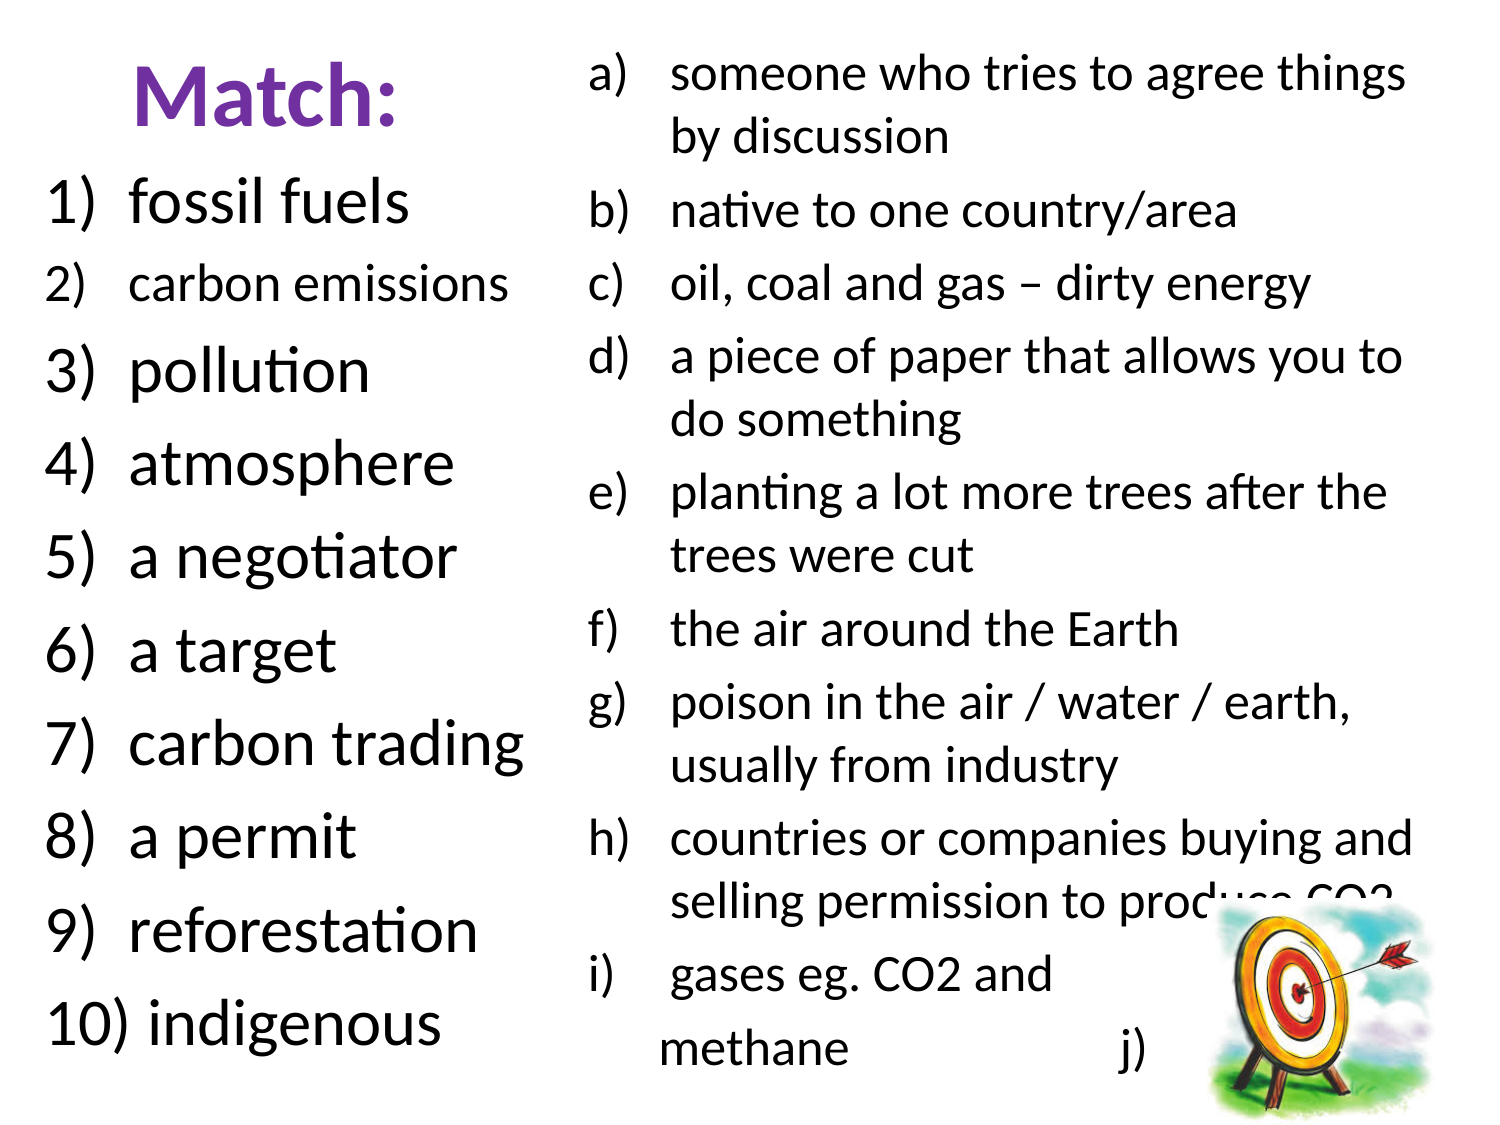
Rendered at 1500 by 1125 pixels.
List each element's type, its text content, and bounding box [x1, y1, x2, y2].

list fossil fuels carbon emissions pollution atmosphere a negotiator a target carbon trading a permit reforestation indigenous [29, 149, 597, 1106]
title Match: [29, 19, 502, 149]
list someone who tries to agree things by discussion native to one country/area oil, coal and gas – dirty energy a piece of paper that allows you to do something planting a lot more trees after the trees were cut the air around the Earth poison in the air / water / earth, usually from industry countries or companies buying and selling permission to produce CO2 gases eg. CO2 and methane j) [572, 30, 1471, 1094]
picture [1207, 898, 1436, 1125]
